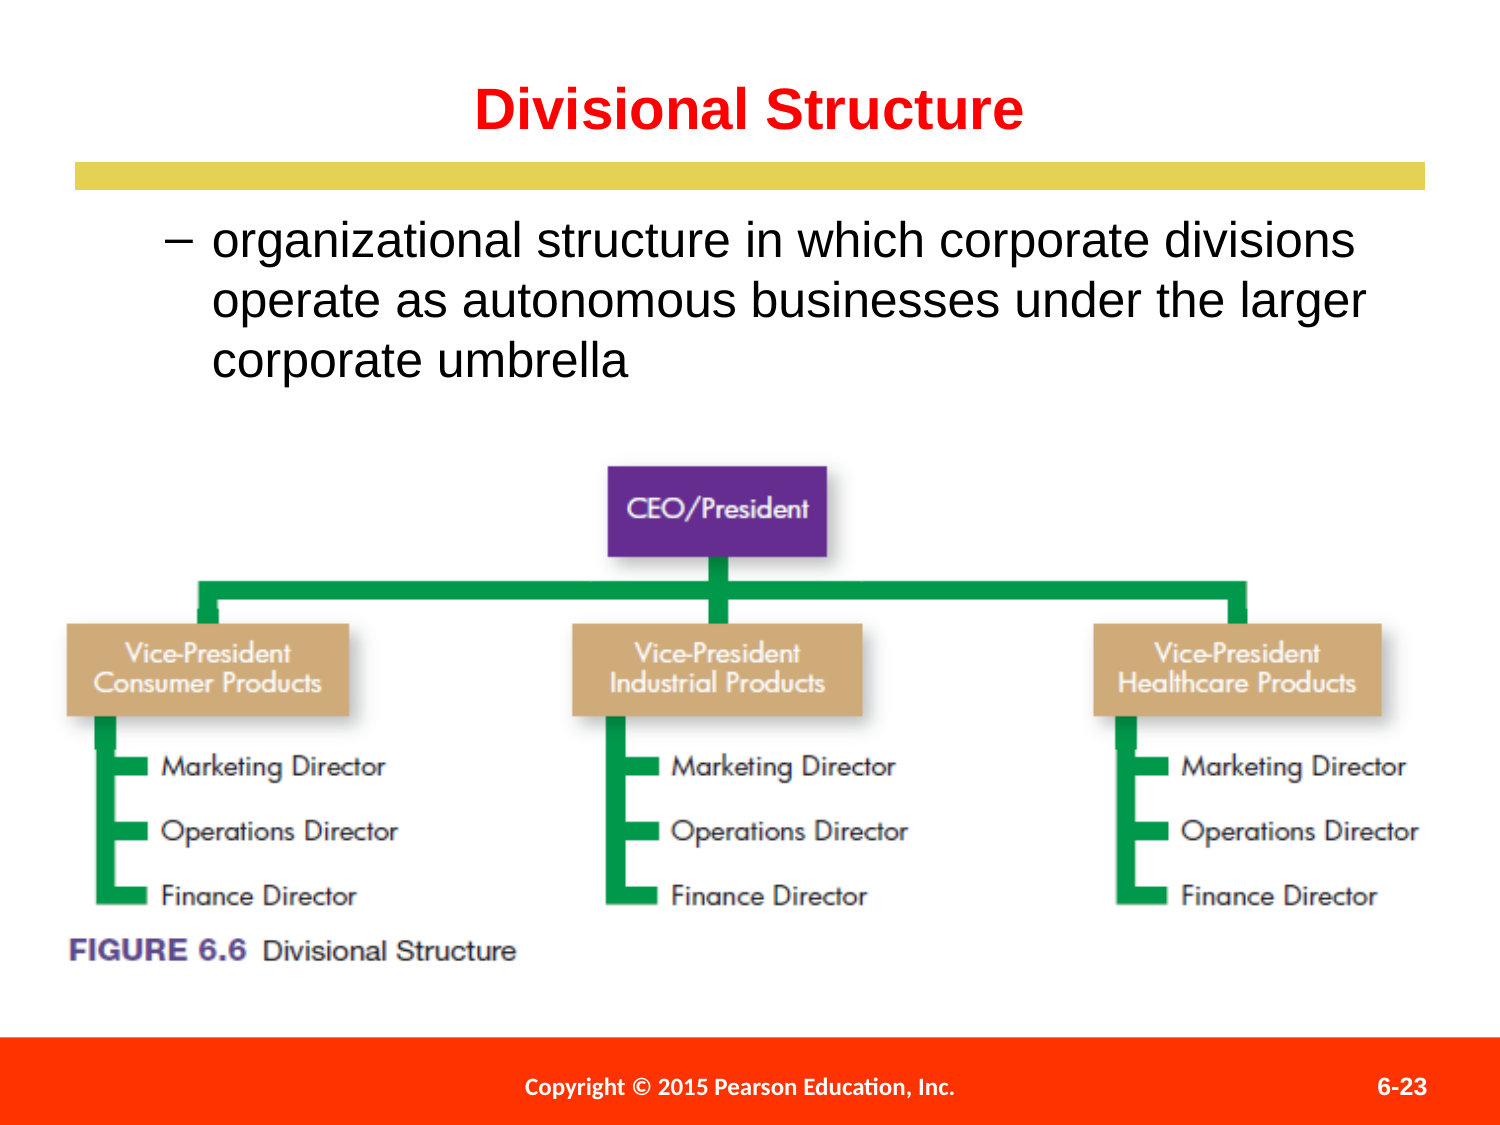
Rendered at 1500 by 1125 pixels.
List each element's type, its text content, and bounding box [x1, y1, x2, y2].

list organizational structure in which corporate divisions operate as autonomous businesses under the larger corporate umbrella [74, 199, 1426, 435]
picture [14, 437, 1476, 1001]
text_box Divisional Structure [74, 12, 1425, 200]
